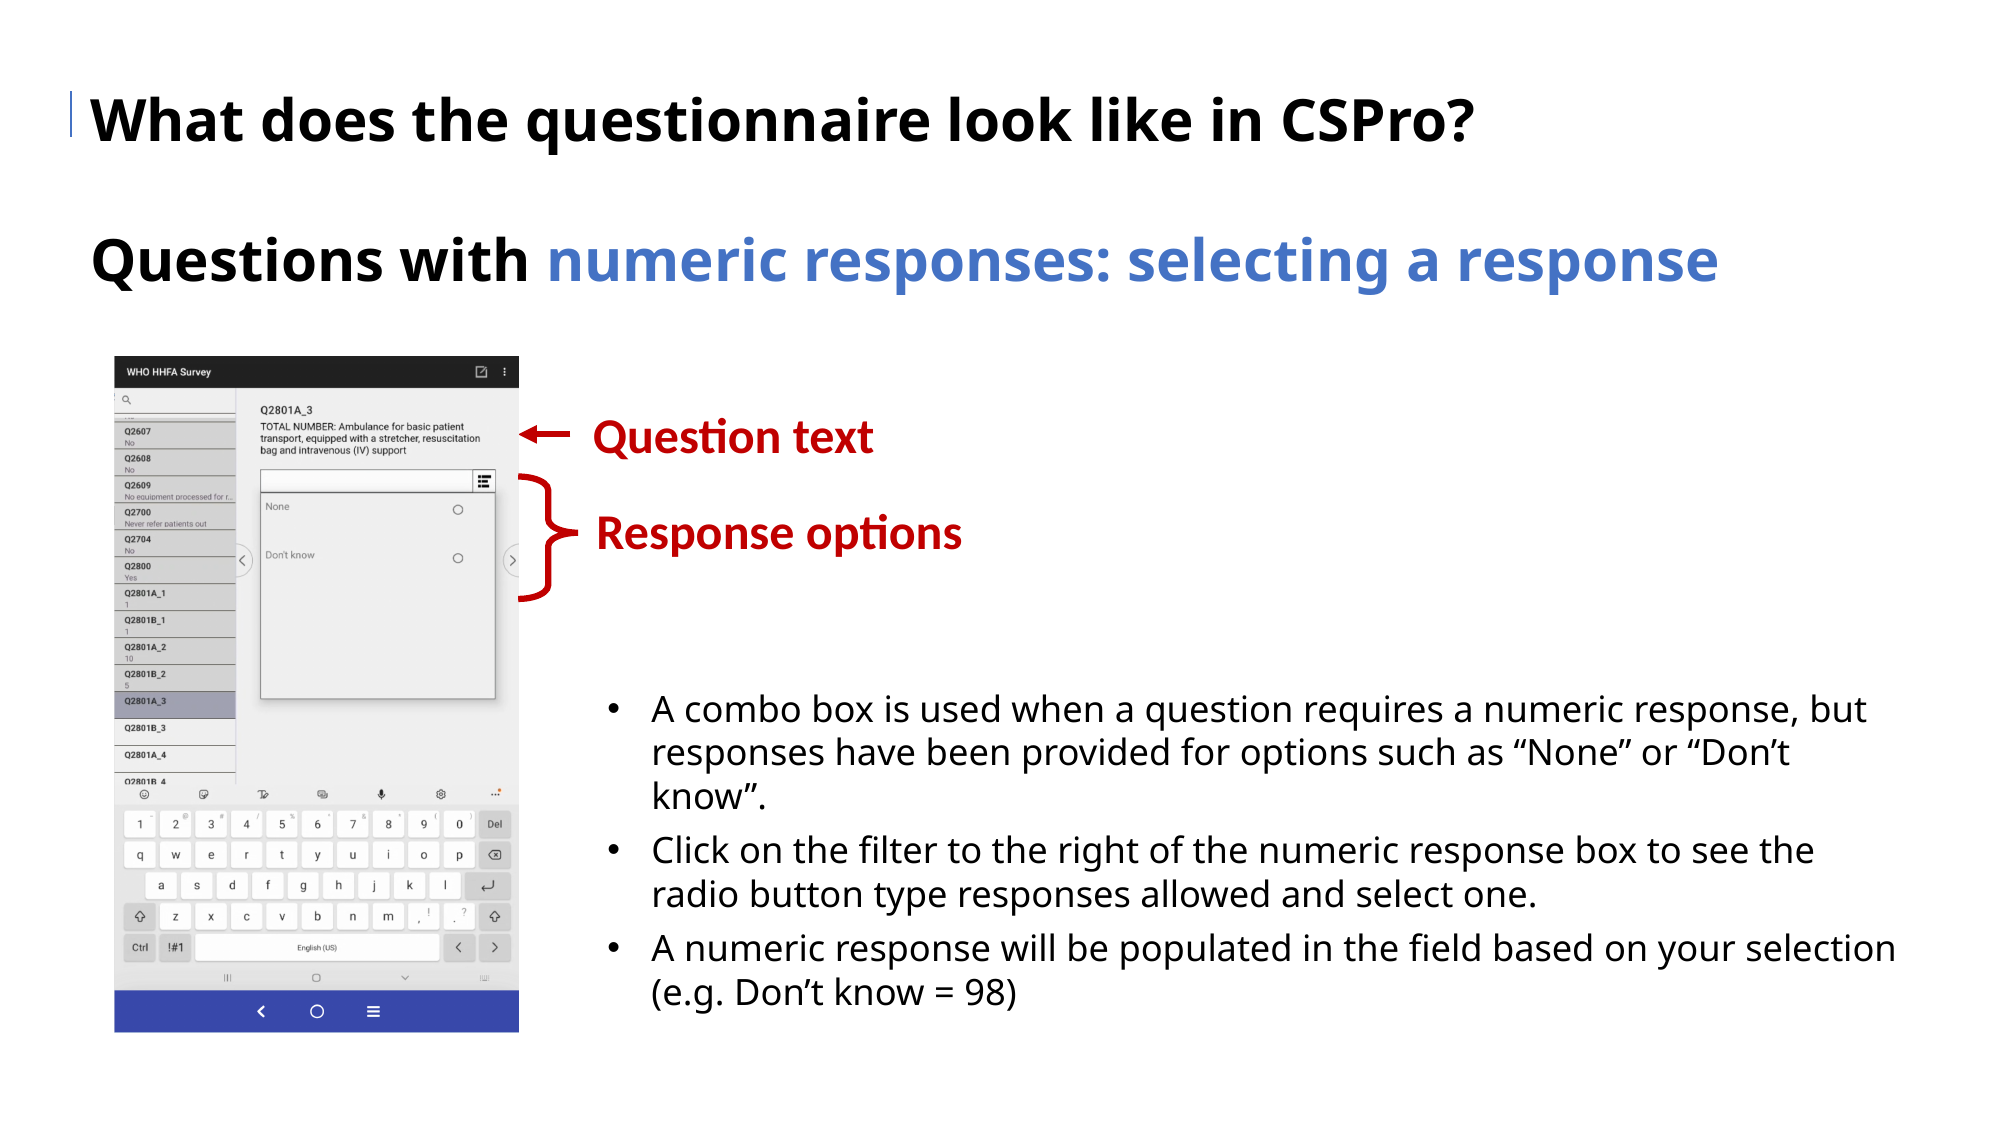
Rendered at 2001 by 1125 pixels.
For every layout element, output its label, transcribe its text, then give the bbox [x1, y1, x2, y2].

text_box A combo box is used when a question requires a numeric response, but responses have been provided for options such as “None” or “Don’t know”. Click on the filter to the right of the numeric response box to see the radio button type responses allowed and select one. A numeric response will be populated in the field based on your selection (e.g. Don’t know = 98) [592, 678, 1915, 1022]
text_box [519, 476, 579, 600]
picture [114, 356, 519, 1033]
list What does the questionnaire look like in CSPro? Questions with numeric responses: selecting a response [75, 75, 1843, 163]
text_box Response options [570, 492, 1346, 568]
text_box Question text [578, 396, 918, 472]
